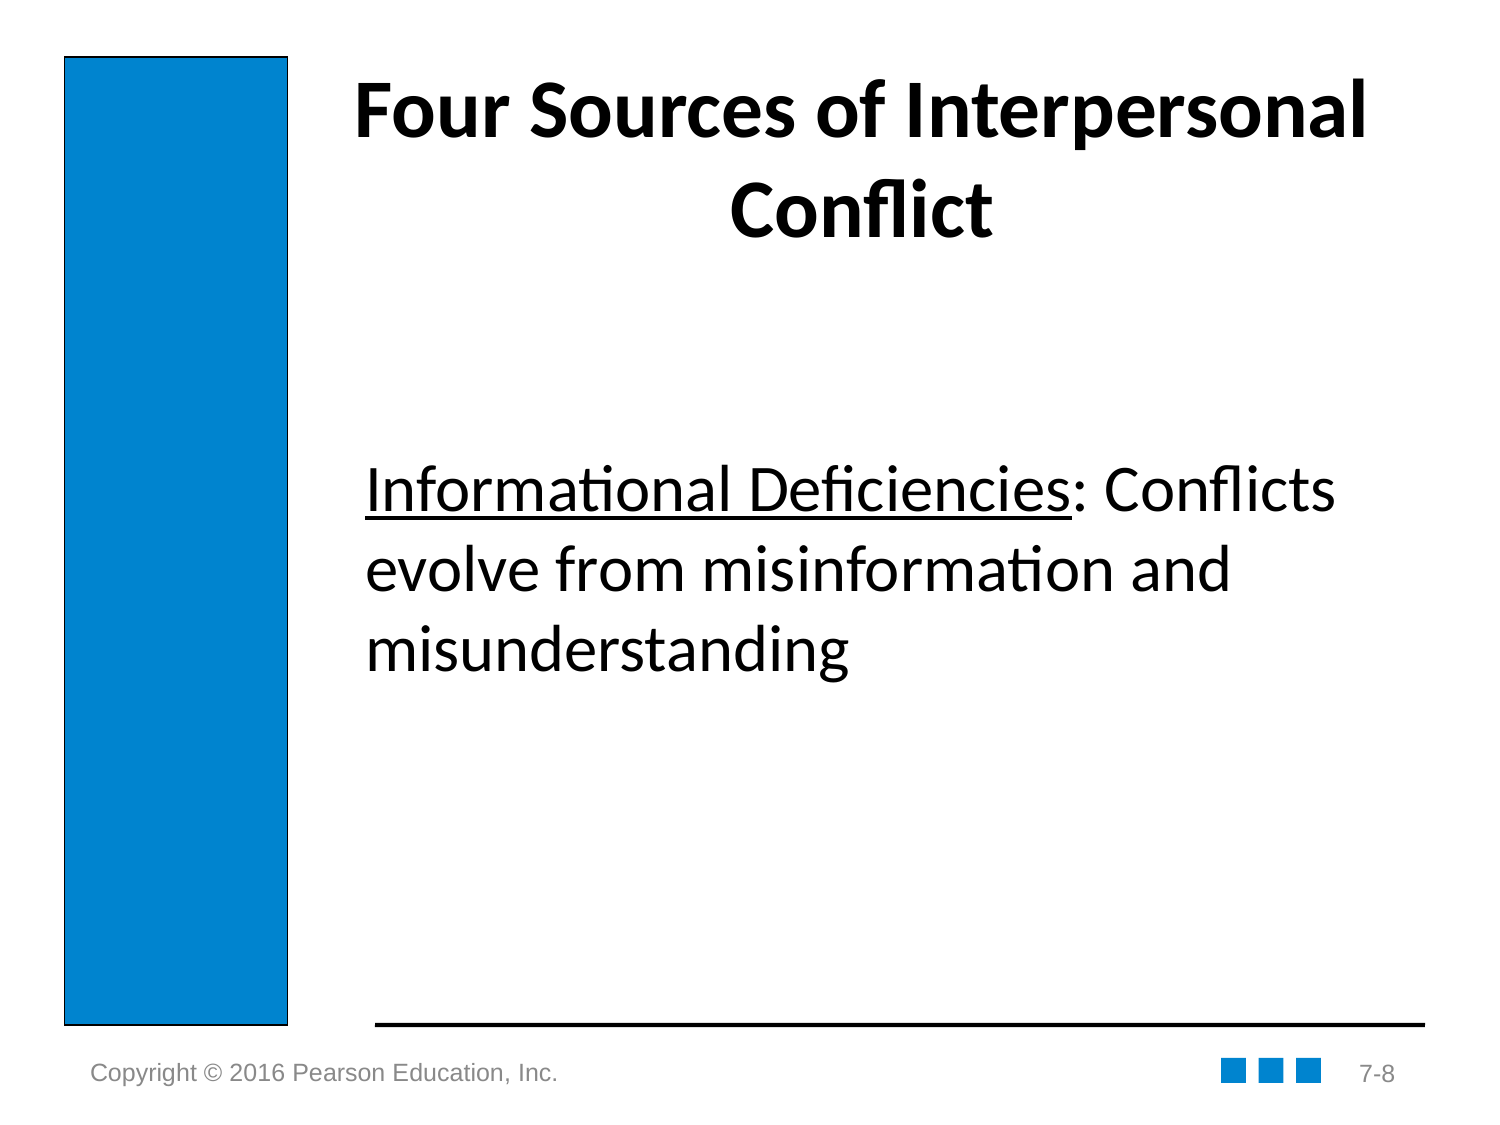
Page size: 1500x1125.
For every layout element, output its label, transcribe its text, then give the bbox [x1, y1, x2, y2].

text_box [64, 56, 288, 1025]
text_box 7-8 [1333, 1050, 1421, 1095]
text_box [1221, 1057, 1246, 1083]
text_box [1258, 1057, 1284, 1083]
text_box [1296, 1057, 1321, 1083]
text_box Copyright © 2016 Pearson Education, Inc. [75, 1055, 625, 1088]
list Informational Deficiencies: Conflicts evolve from misinformation and misunderstanding [350, 437, 1463, 738]
title Four Sources of Interpersonal Conflict [300, 45, 1425, 263]
